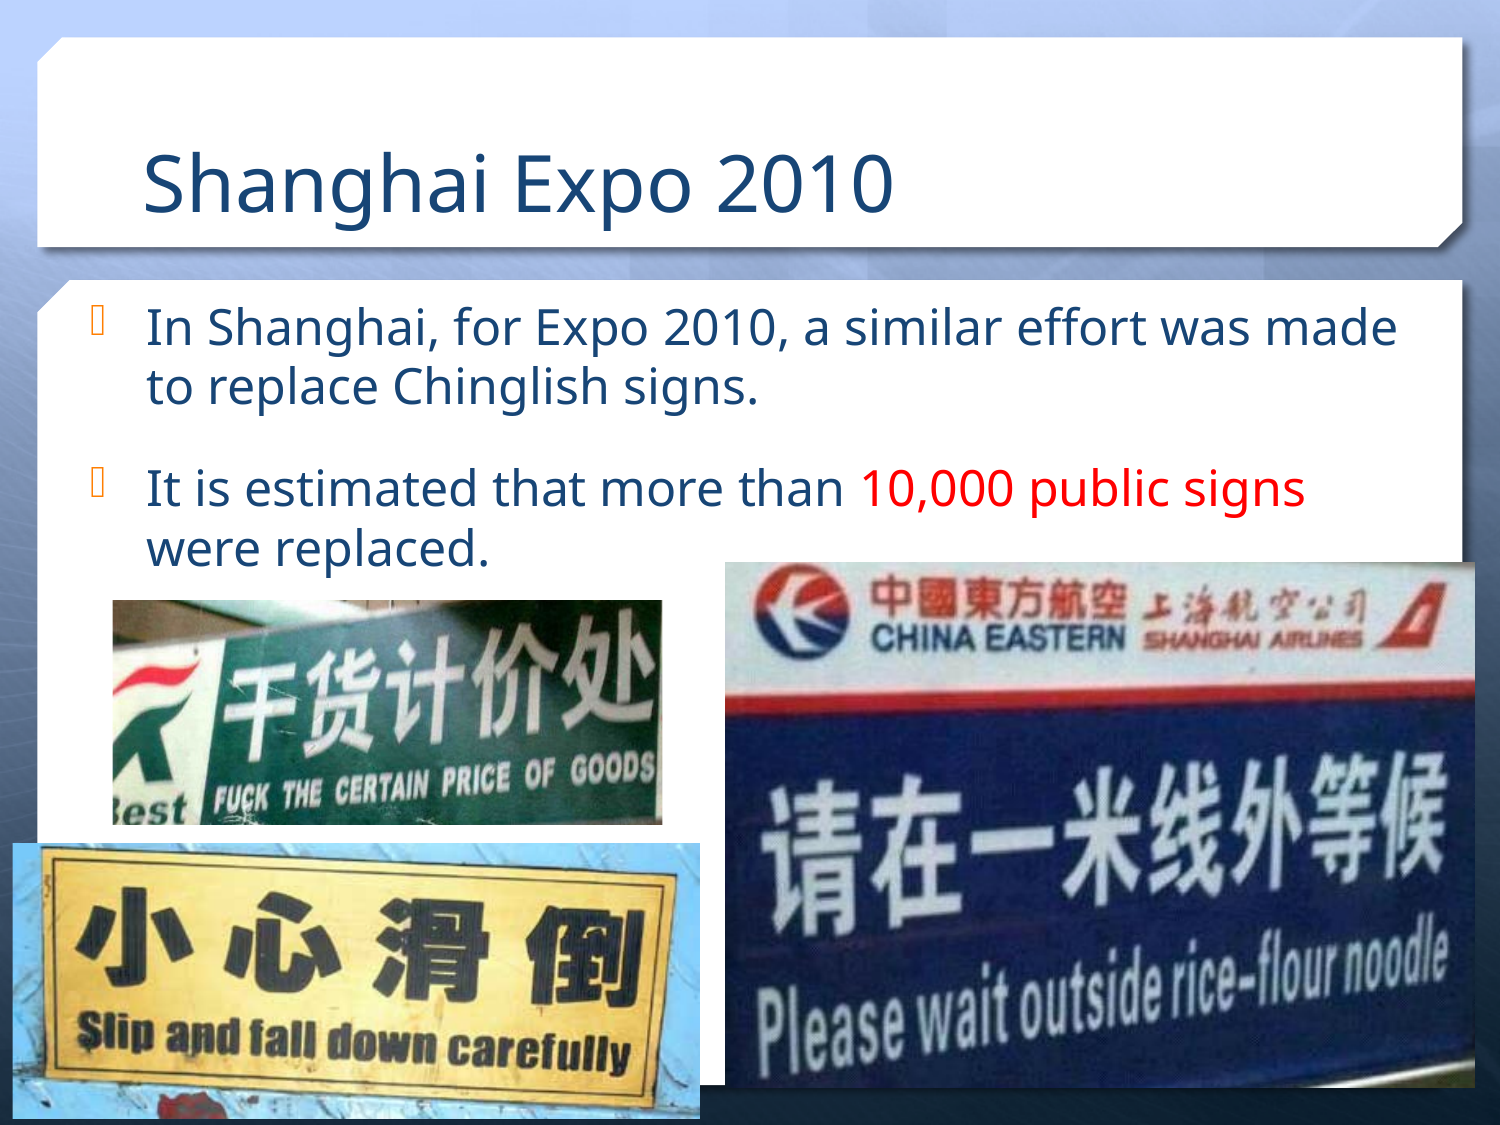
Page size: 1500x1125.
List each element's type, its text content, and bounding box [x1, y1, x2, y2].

picture [111, 599, 663, 826]
picture [724, 561, 1476, 1088]
list In Shanghai, for Expo 2010, a similar effort was made to replace Chinglish signs. It is estimated that more than 10,000 public signs were replaced. [75, 287, 1425, 844]
picture [11, 842, 701, 1119]
title Shanghai Expo 2010 [127, 48, 1372, 236]
